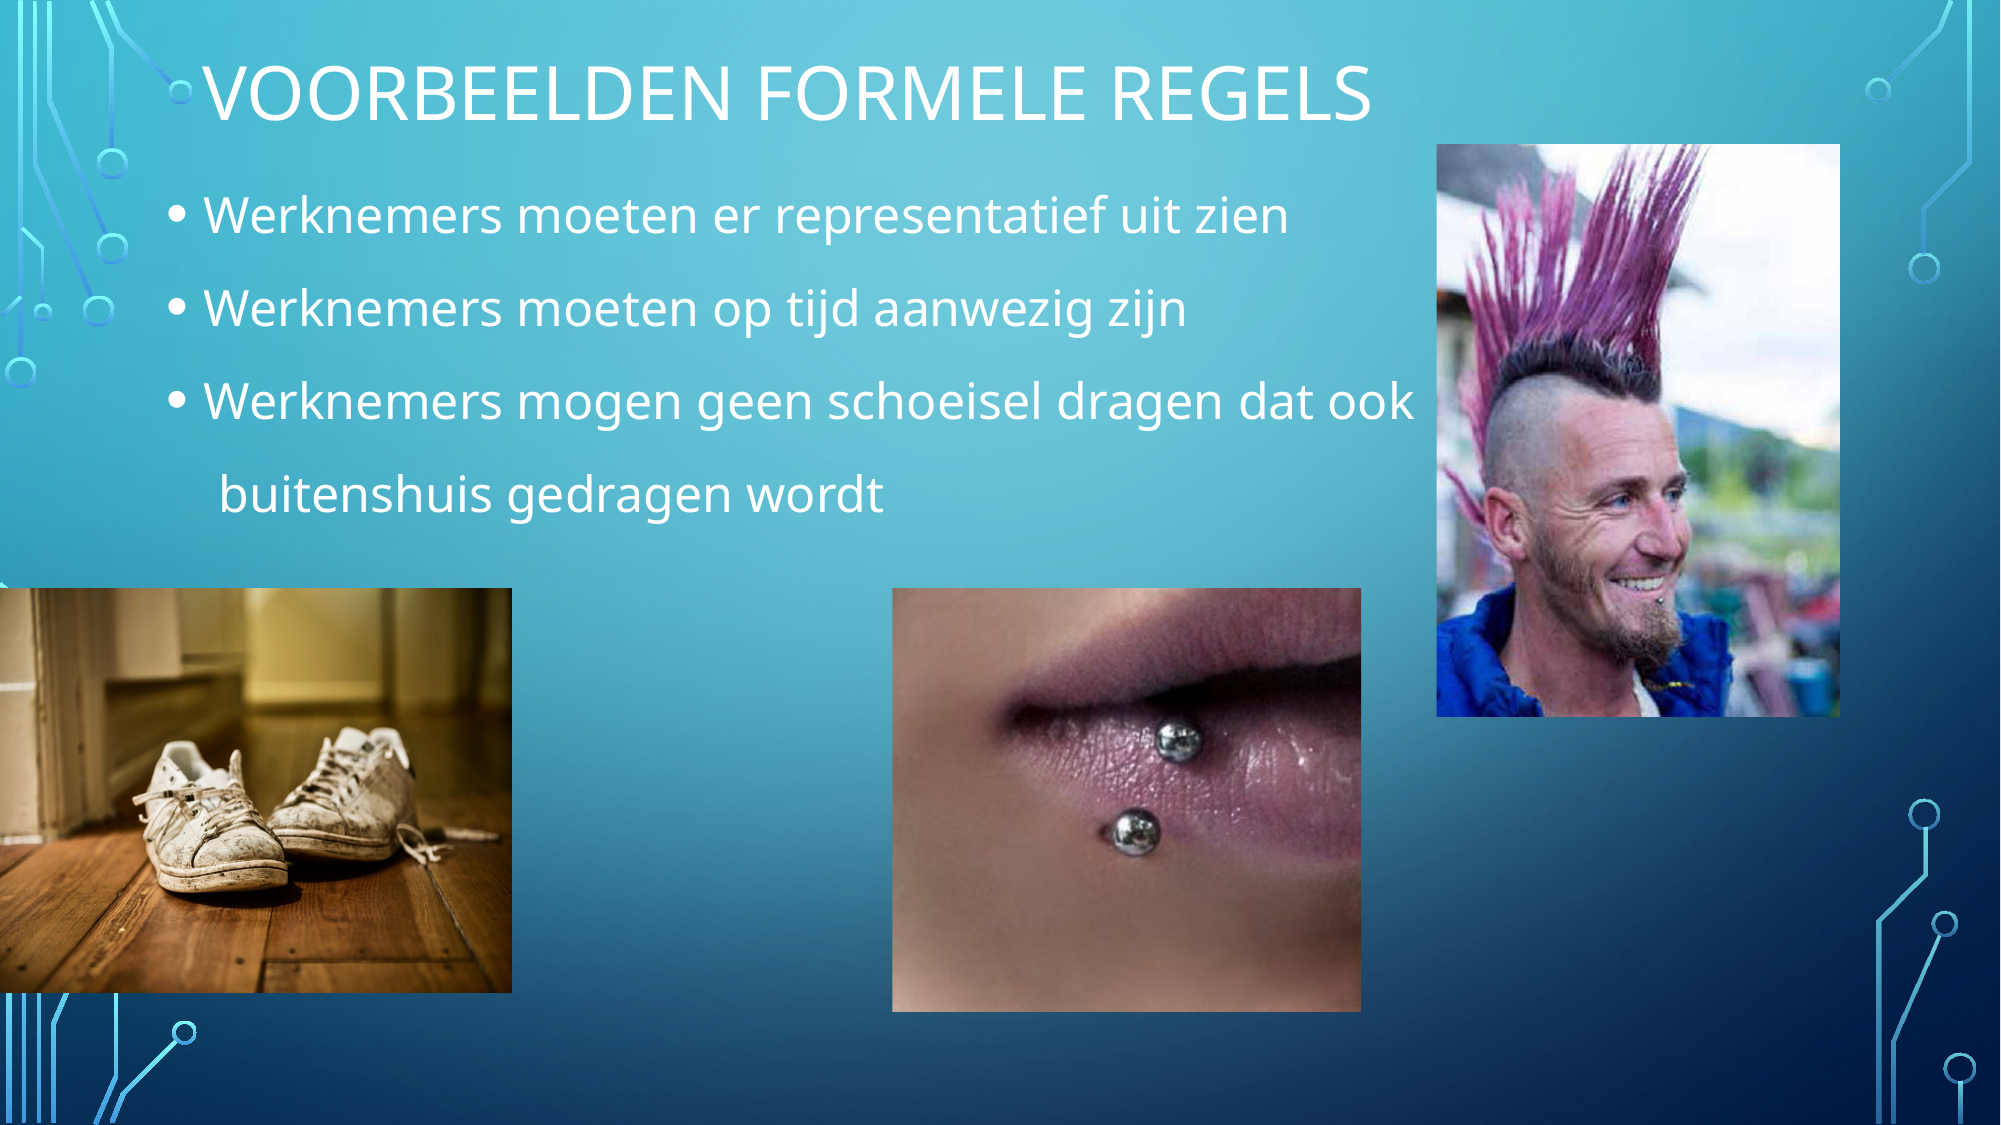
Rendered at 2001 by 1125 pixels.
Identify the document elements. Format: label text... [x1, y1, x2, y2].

title Voorbeelden formele regels [187, 0, 1813, 163]
picture [0, 587, 513, 994]
picture [891, 587, 1362, 1012]
picture [1436, 144, 1841, 717]
list Werknemers moeten er representatief uit zien Werknemers moeten op tijd aanwezig zijn Werknemers mogen geen schoeisel dragen dat ook buitenshuis gedragen wordt [151, 163, 1777, 745]
